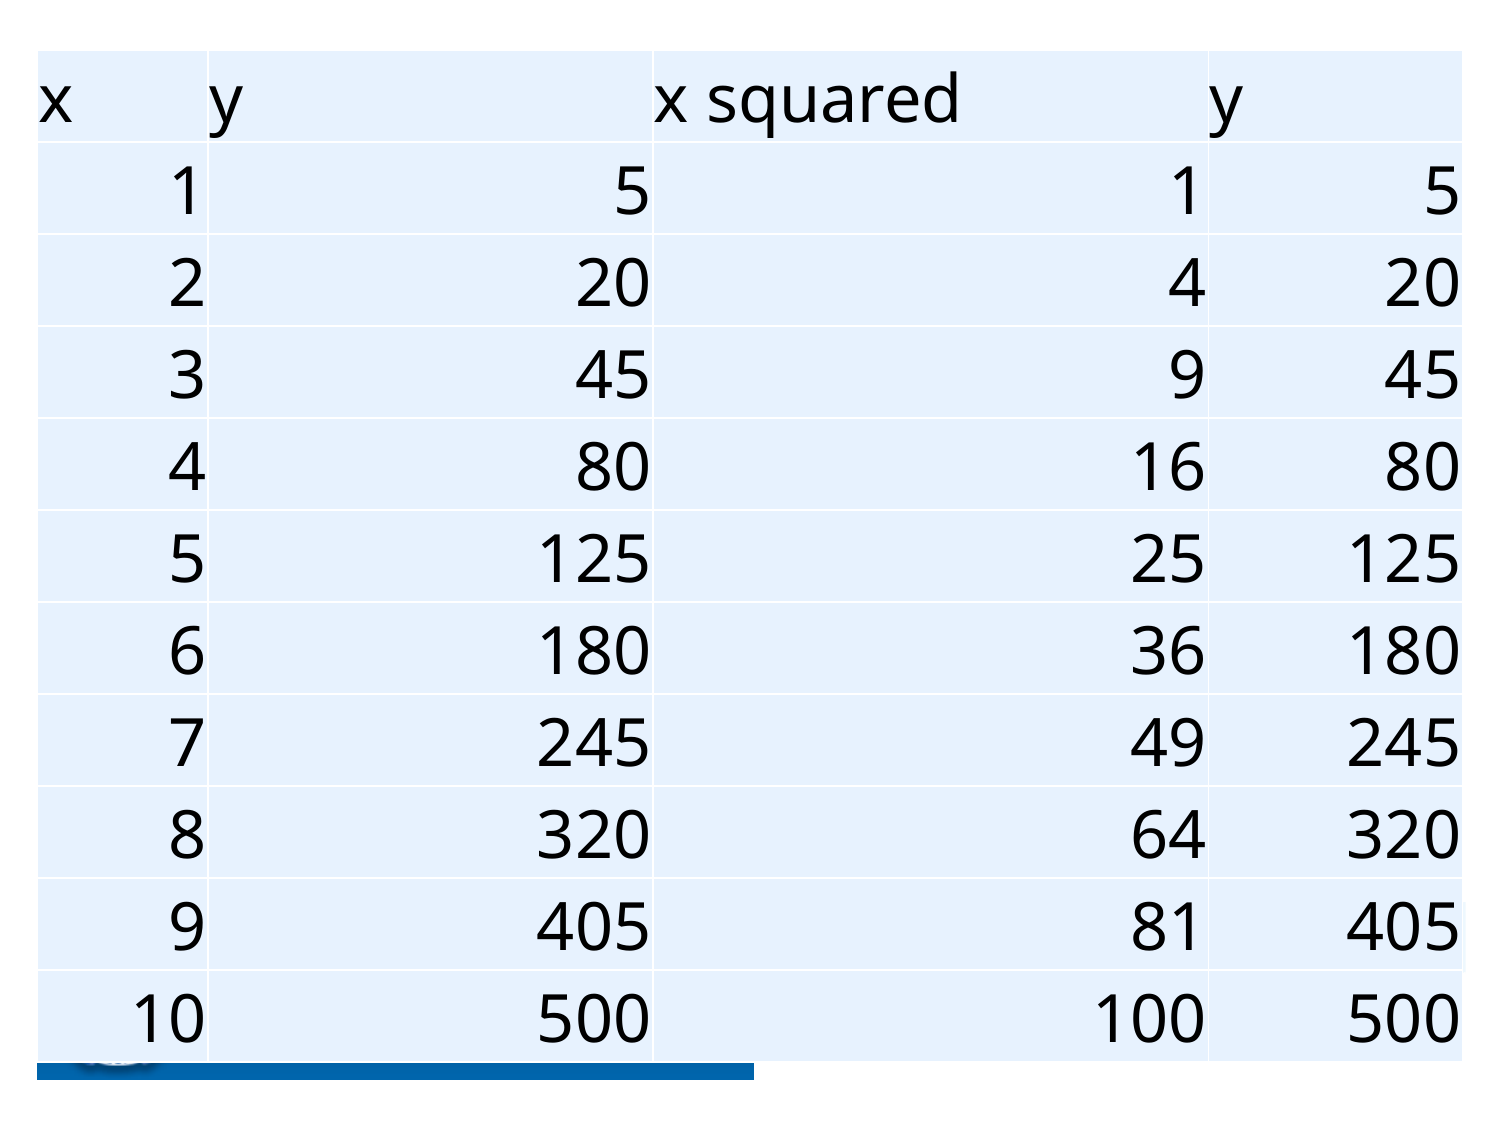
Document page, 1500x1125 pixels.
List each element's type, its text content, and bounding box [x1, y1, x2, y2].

picture [37, 937, 754, 1080]
table_cell 5 [38, 511, 207, 601]
table_cell 1 [654, 143, 1208, 233]
table_cell 5 [1209, 143, 1462, 233]
table_cell 245 [209, 695, 652, 785]
table_cell 405 [1209, 879, 1462, 969]
table_header y [1209, 51, 1462, 141]
table_cell 4 [654, 235, 1208, 325]
table_cell 16 [654, 419, 1208, 509]
table_header y [209, 51, 652, 141]
table_cell 125 [209, 511, 652, 601]
table_cell 5 [209, 143, 652, 233]
table_header x squared [654, 51, 1208, 141]
table_cell 6 [38, 603, 207, 693]
table_cell 500 [1209, 971, 1462, 1061]
table_cell 45 [209, 327, 652, 417]
table_cell 20 [209, 235, 652, 325]
table_cell 1 [38, 143, 207, 233]
table_cell 3 [38, 327, 207, 417]
table_cell 180 [1209, 603, 1462, 693]
table_cell 49 [654, 695, 1208, 785]
table_cell 64 [654, 787, 1208, 877]
table_cell 9 [38, 879, 207, 935]
table_cell 8 [38, 787, 207, 877]
table_cell 4 [38, 419, 207, 509]
table_cell 20 [1209, 235, 1462, 325]
table_cell 81 [654, 879, 1208, 969]
table_cell 7 [38, 695, 207, 785]
table_cell 9 [654, 327, 1208, 417]
table_cell 320 [209, 787, 652, 877]
table_cell 36 [654, 603, 1208, 693]
table_header x [38, 51, 207, 141]
table_cell 320 [1209, 787, 1462, 877]
table_cell 180 [209, 603, 652, 693]
table_cell 405 [209, 879, 652, 935]
table_cell 80 [209, 419, 652, 509]
table_cell 245 [1209, 695, 1462, 785]
table_cell 80 [1209, 419, 1462, 509]
table_cell 45 [1209, 327, 1462, 417]
table_cell 2 [38, 235, 207, 325]
table_cell 125 [1209, 511, 1462, 601]
table_cell 25 [654, 511, 1208, 601]
table_cell 100 [759, 971, 1208, 1061]
